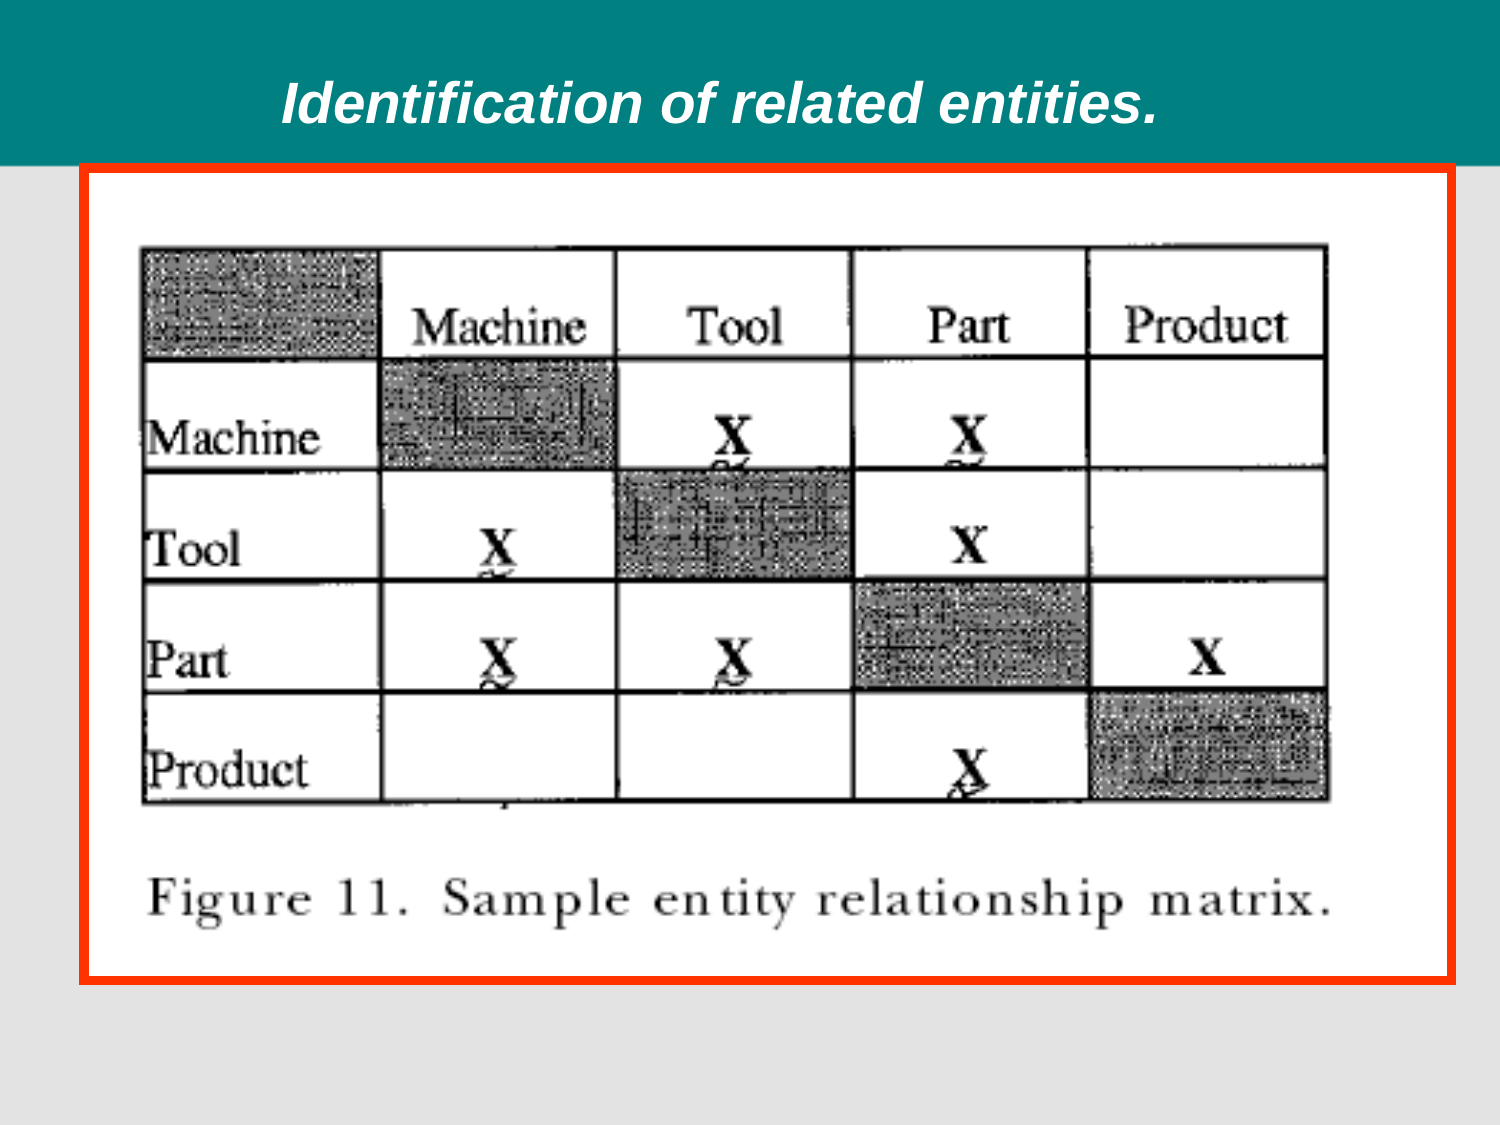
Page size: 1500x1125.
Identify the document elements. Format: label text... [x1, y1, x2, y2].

picture [0, 0, 1500, 1125]
text_box Identification of related entities. [173, 57, 1176, 143]
